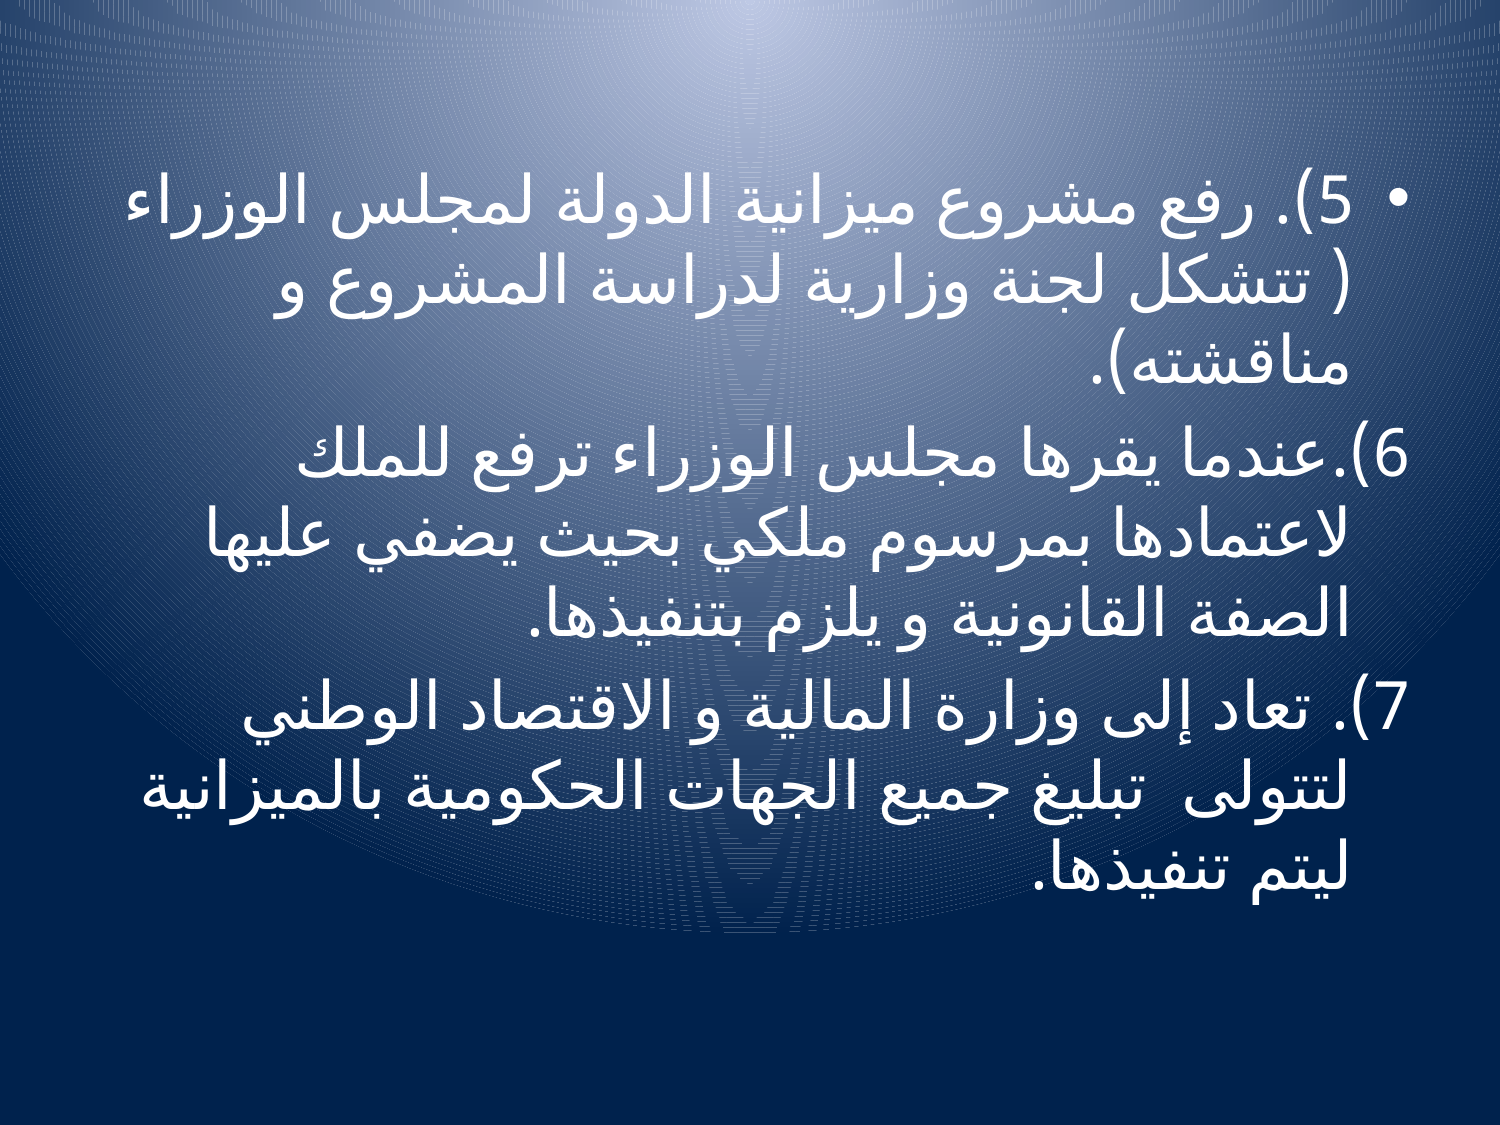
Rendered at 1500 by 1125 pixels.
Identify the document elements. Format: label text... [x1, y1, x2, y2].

list 5). رفع مشروع ميزانية الدولة لمجلس الوزراء ( تتشكل لجنة وزارية لدراسة المشروع و مناقشته). 6).عندما يقرها مجلس الوزراء ترفع للملك لاعتمادها بمرسوم ملكي بحيث يضفي عليها الصفة القانونية و يلزم بتنفيذها. 7). تعاد إلى وزارة المالية و الاقتصاد الوطني لتتولى تبليغ جميع الجهات الحكومية بالميزانية ليتم تنفيذها. [75, 149, 1425, 1005]
